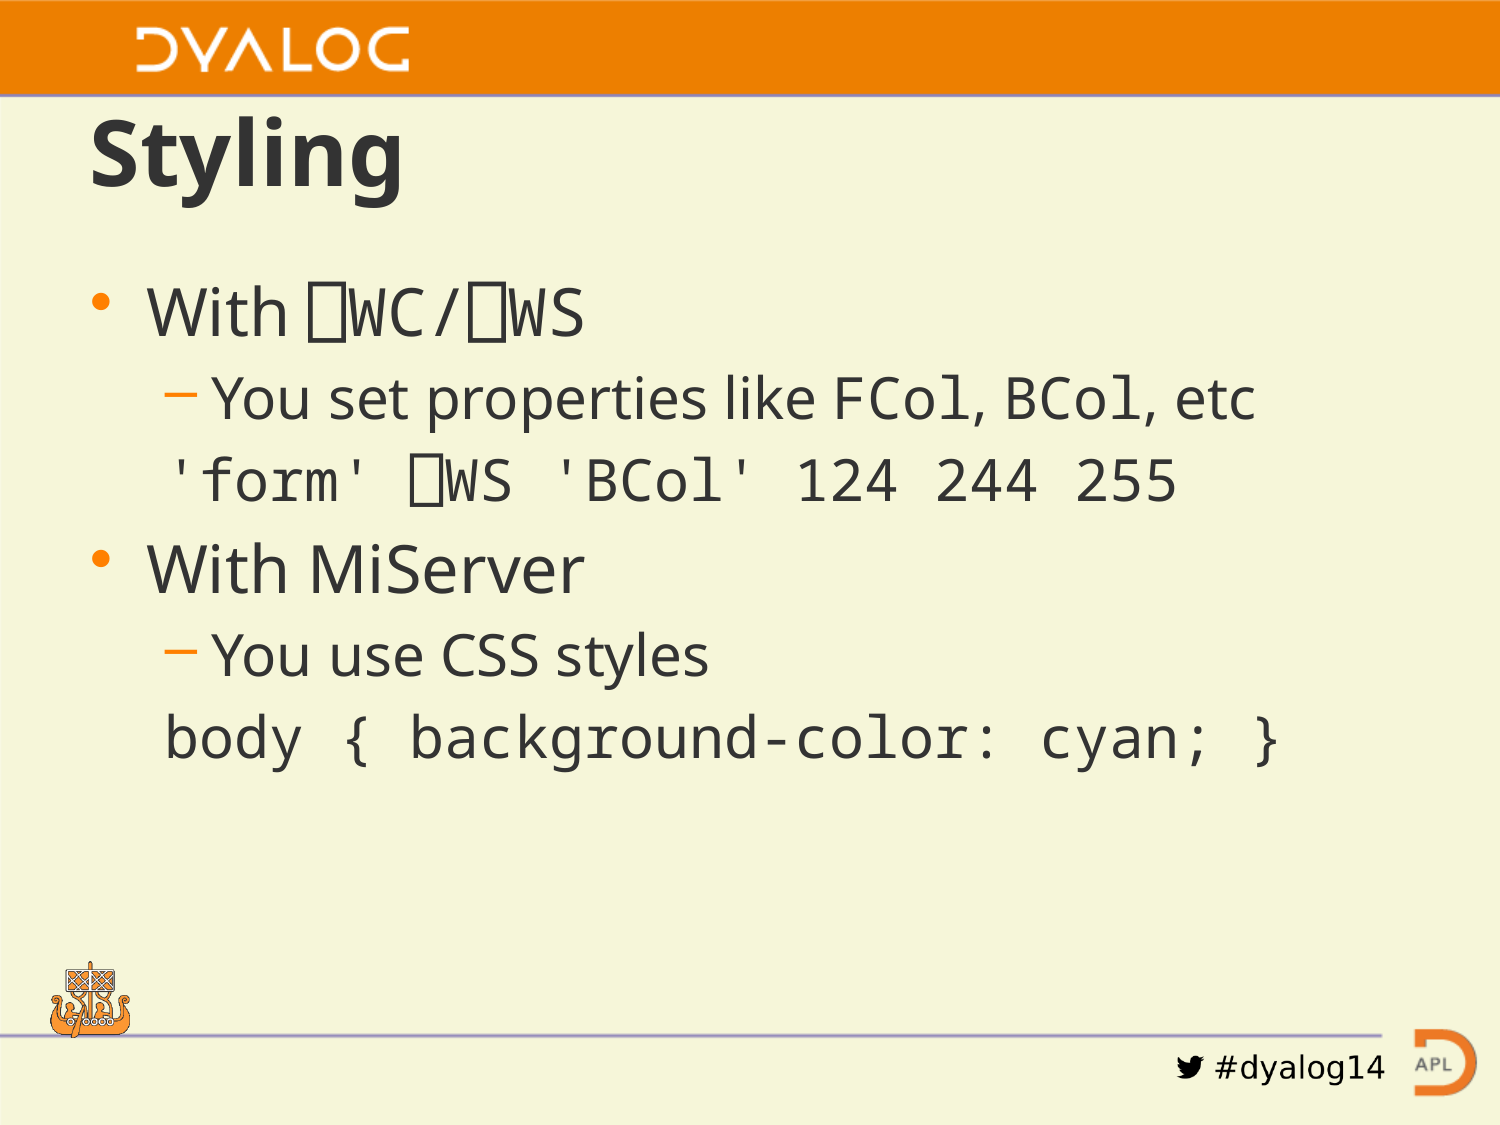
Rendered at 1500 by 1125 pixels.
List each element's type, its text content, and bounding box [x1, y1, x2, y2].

picture [0, 0, 1500, 1125]
list With ⎕WC/⎕WS You set properties like FCol, BCol, etc 'form' ⎕WS 'BCol' 124 244 255 With MiServer You use CSS styles body { background-color: cyan; } [75, 262, 1425, 1005]
title Styling [75, 87, 1425, 238]
